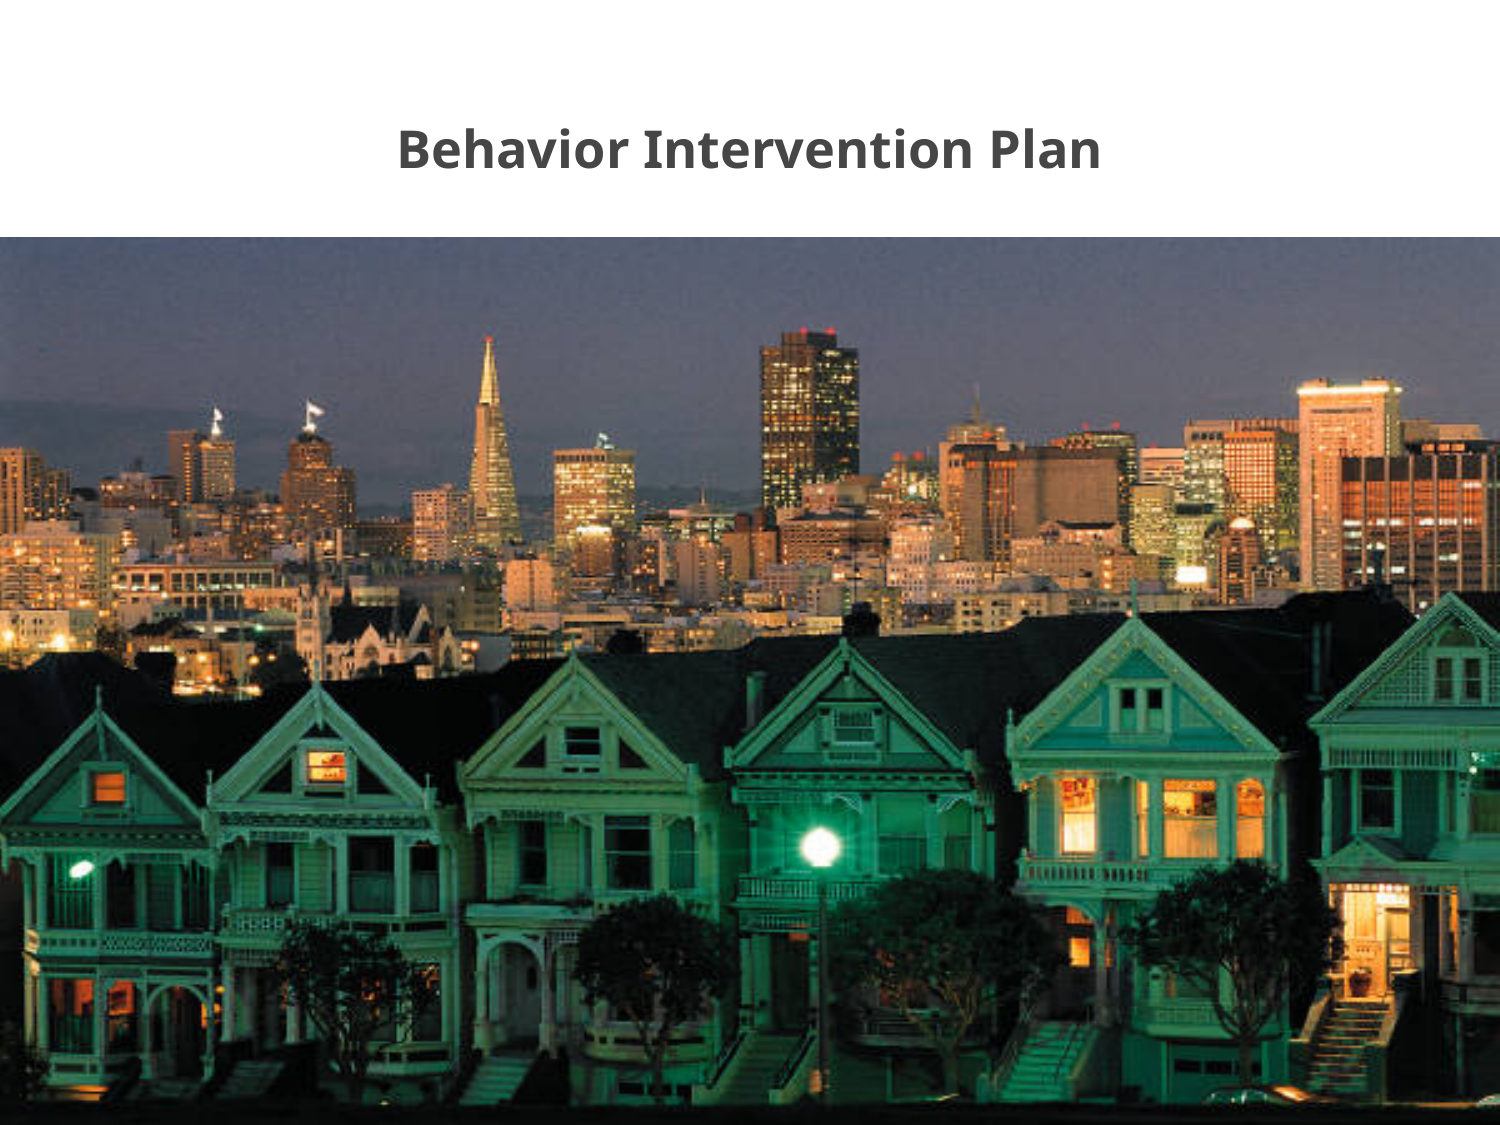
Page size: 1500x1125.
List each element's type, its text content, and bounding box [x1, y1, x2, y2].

title Behavior Intervention Plan [75, 45, 1425, 233]
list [0, 237, 1500, 1125]
